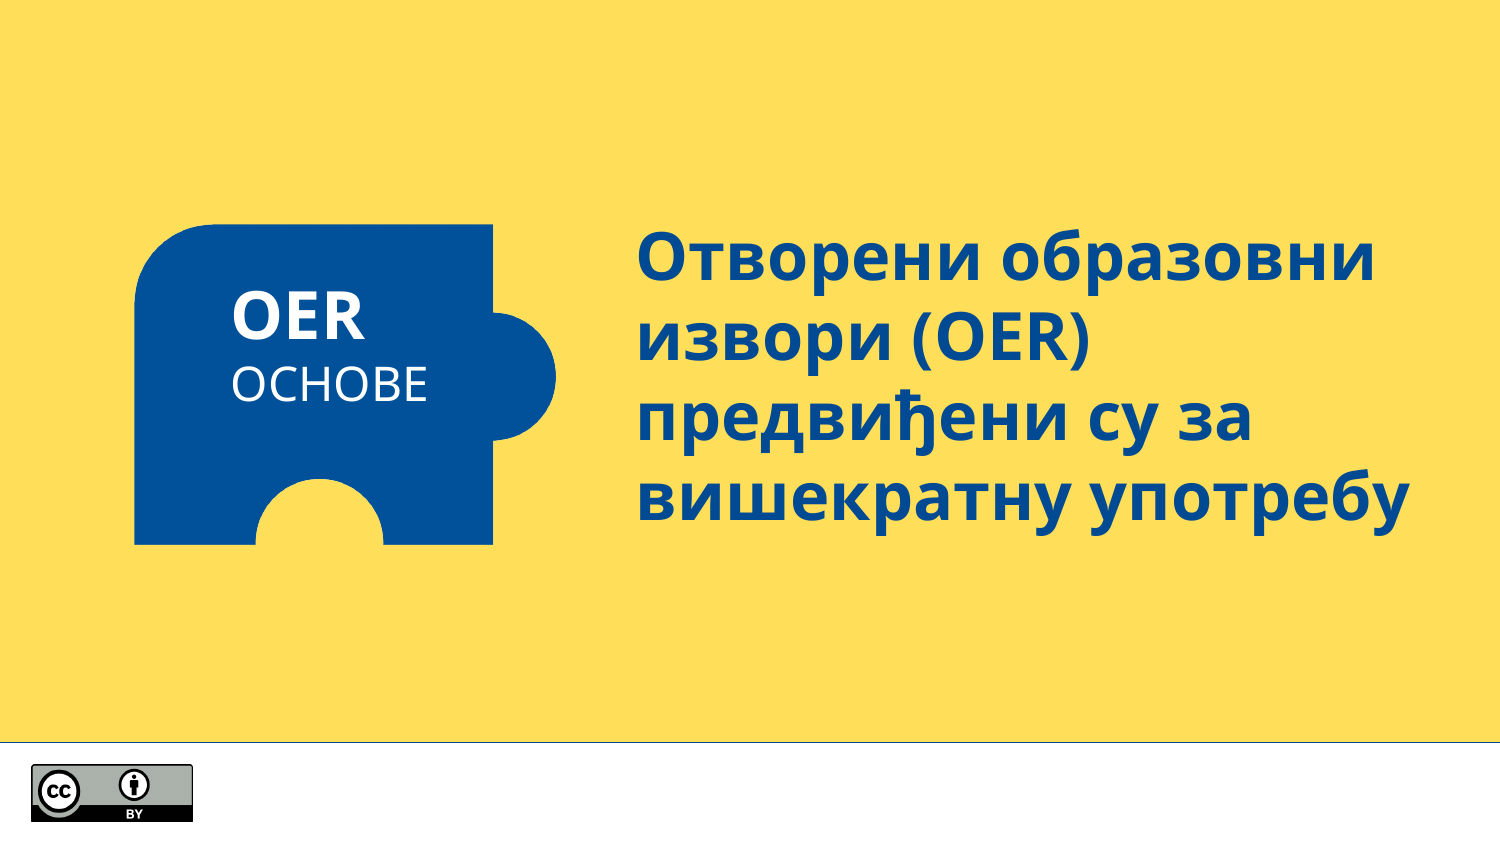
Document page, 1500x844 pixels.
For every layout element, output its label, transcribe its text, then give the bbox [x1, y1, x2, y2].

text_box OER ОСНОВЕ [560, 258, 862, 426]
text_box [0, 750, 1500, 844]
picture [31, 764, 193, 822]
picture [133, 224, 556, 545]
text_box Отворени образовни извори (OER) предвиђени су за вишекратну употребу [620, 199, 1427, 549]
